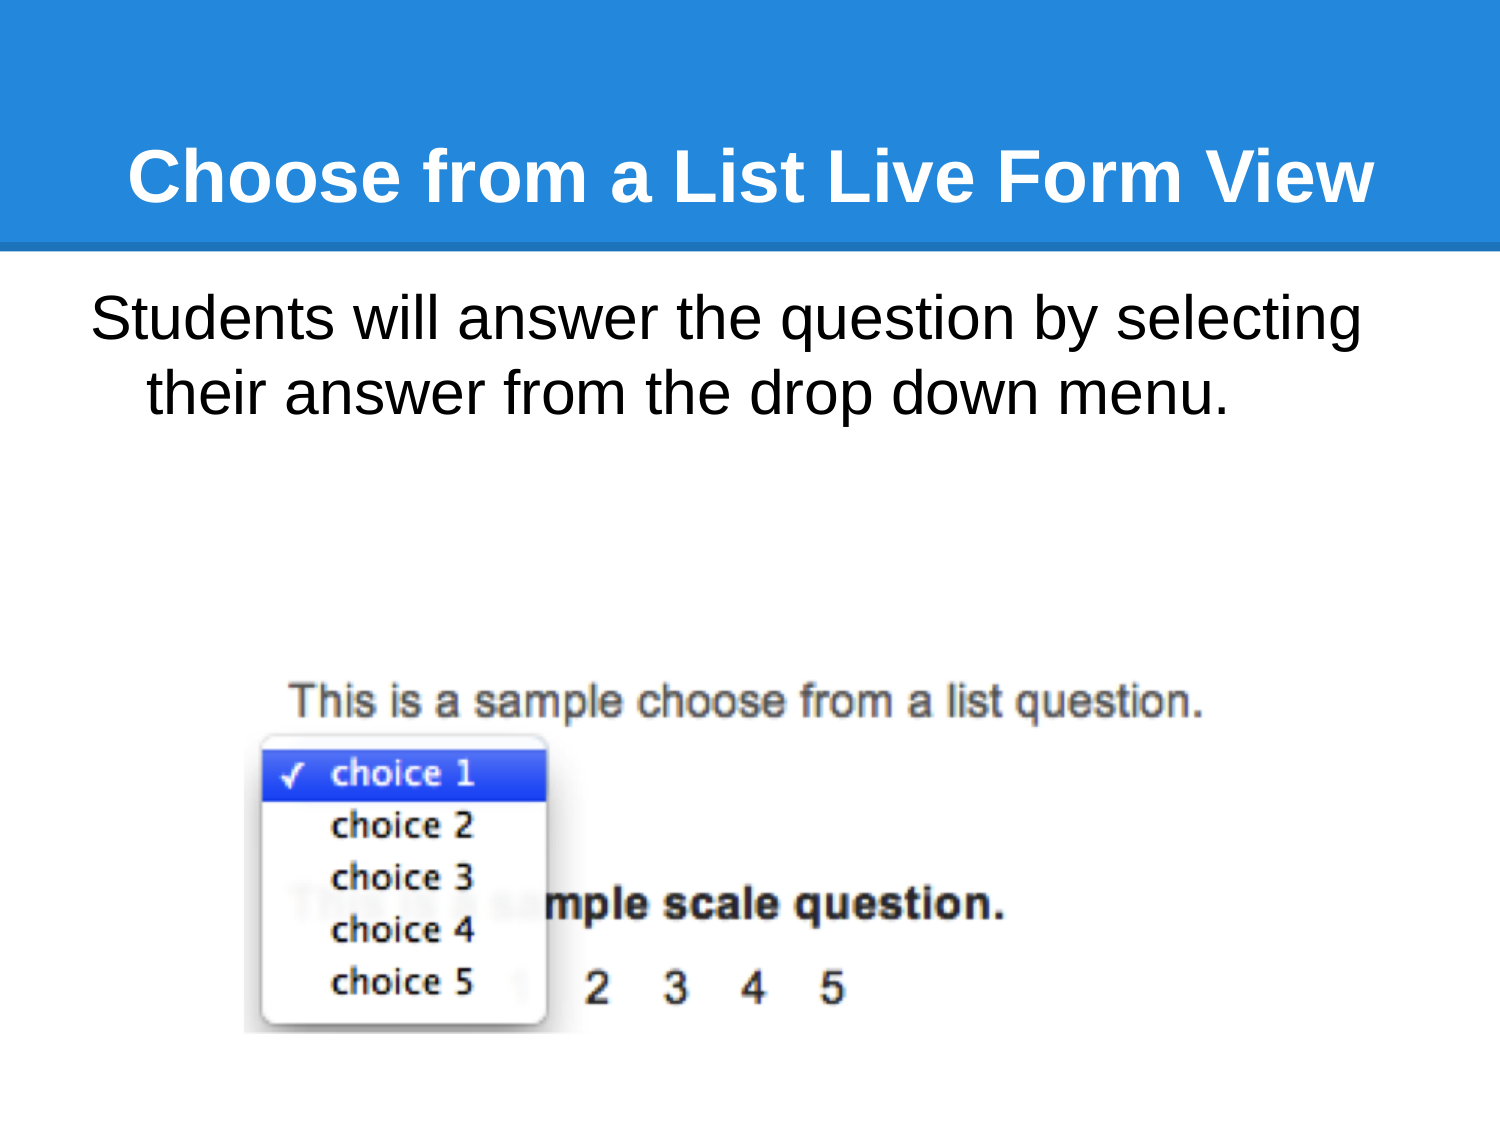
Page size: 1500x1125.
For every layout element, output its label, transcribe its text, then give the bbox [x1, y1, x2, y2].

title Choose from a List Live Form View [75, 14, 1425, 233]
list Students will answer the question by selecting their answer from the drop down menu. [75, 262, 1425, 931]
text_box [243, 652, 1257, 1034]
